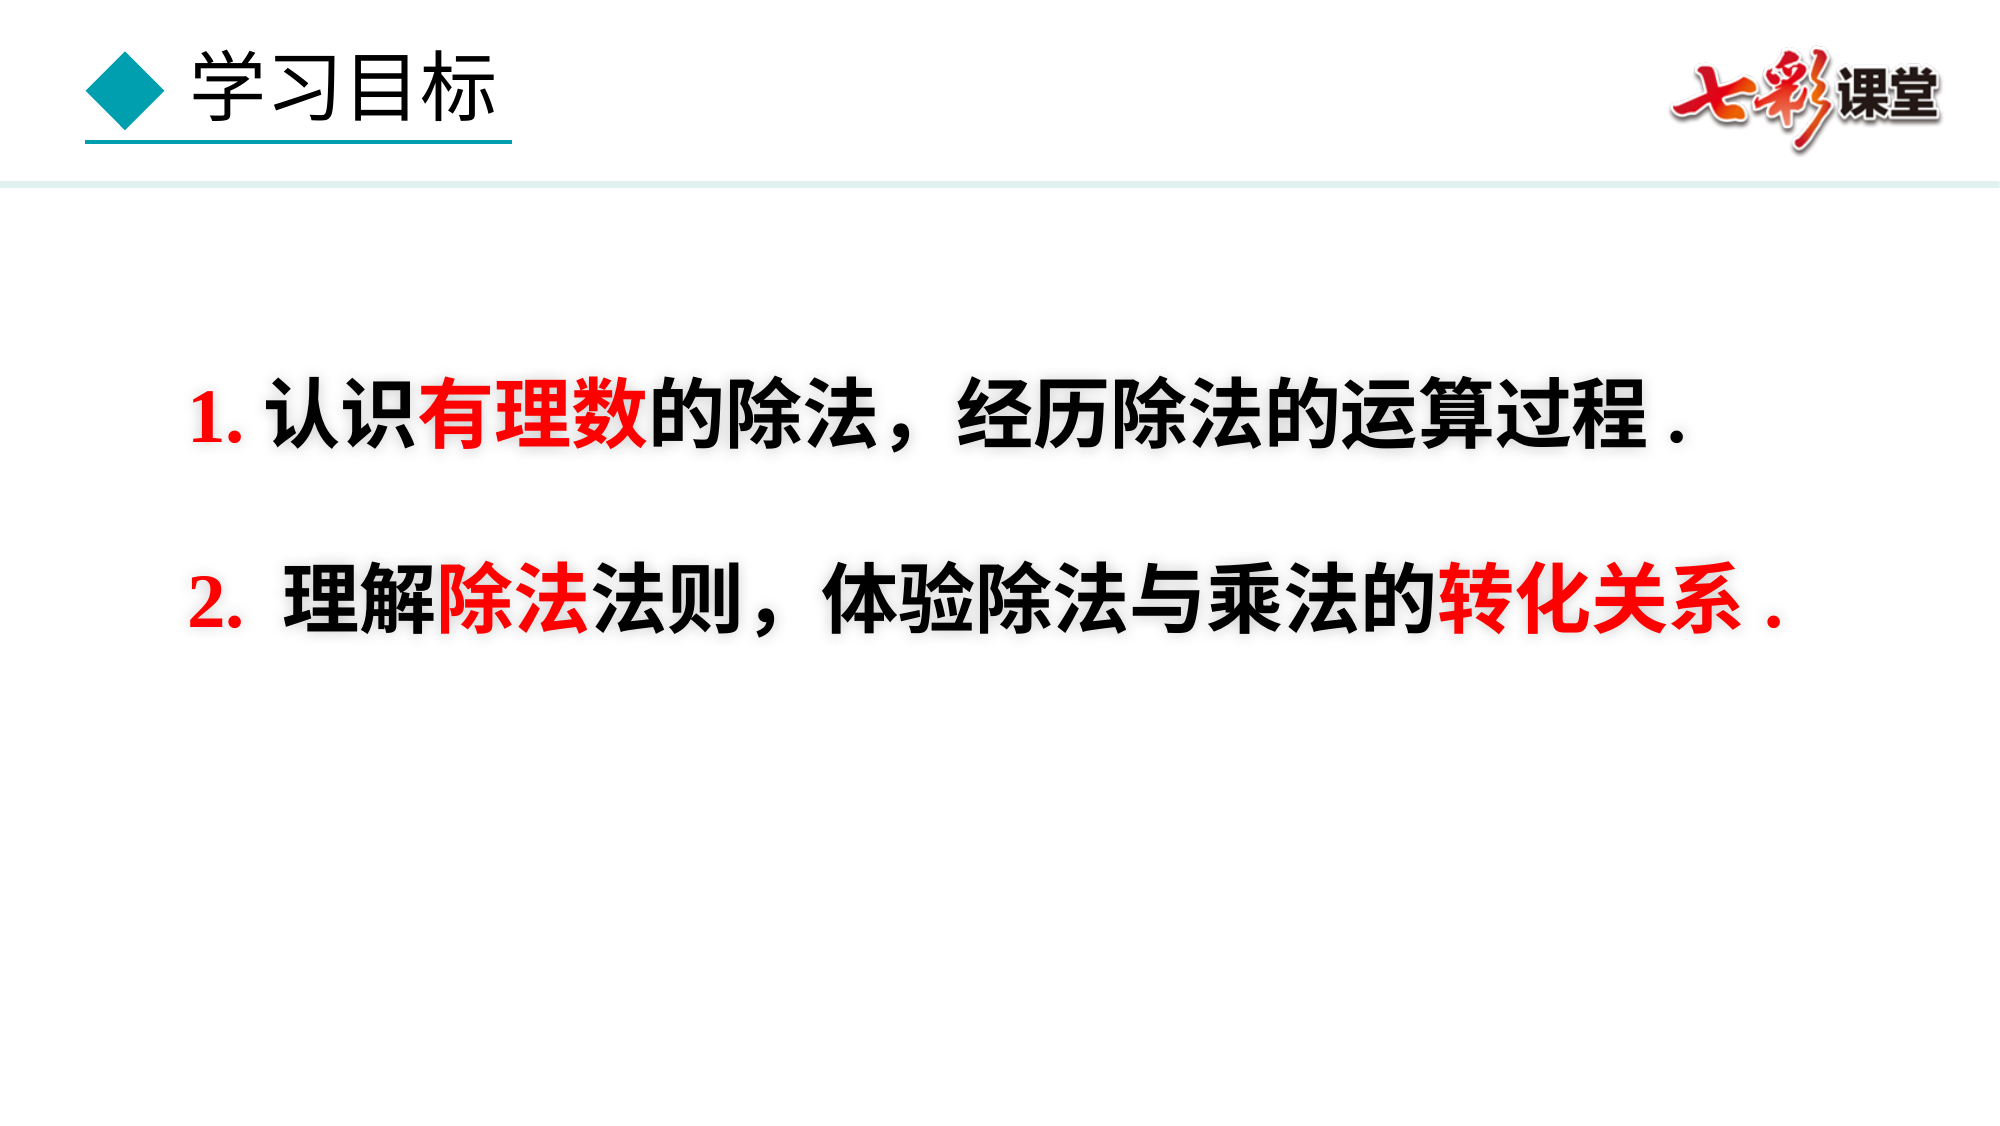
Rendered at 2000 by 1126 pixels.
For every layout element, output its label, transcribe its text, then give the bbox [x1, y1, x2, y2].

picture [1666, 42, 1948, 157]
text_box 1.认识有理数的除法，经历除法的运算过程. 2. 理解除法法则，体验除法与乘法的转化关系. [167, 262, 1856, 698]
